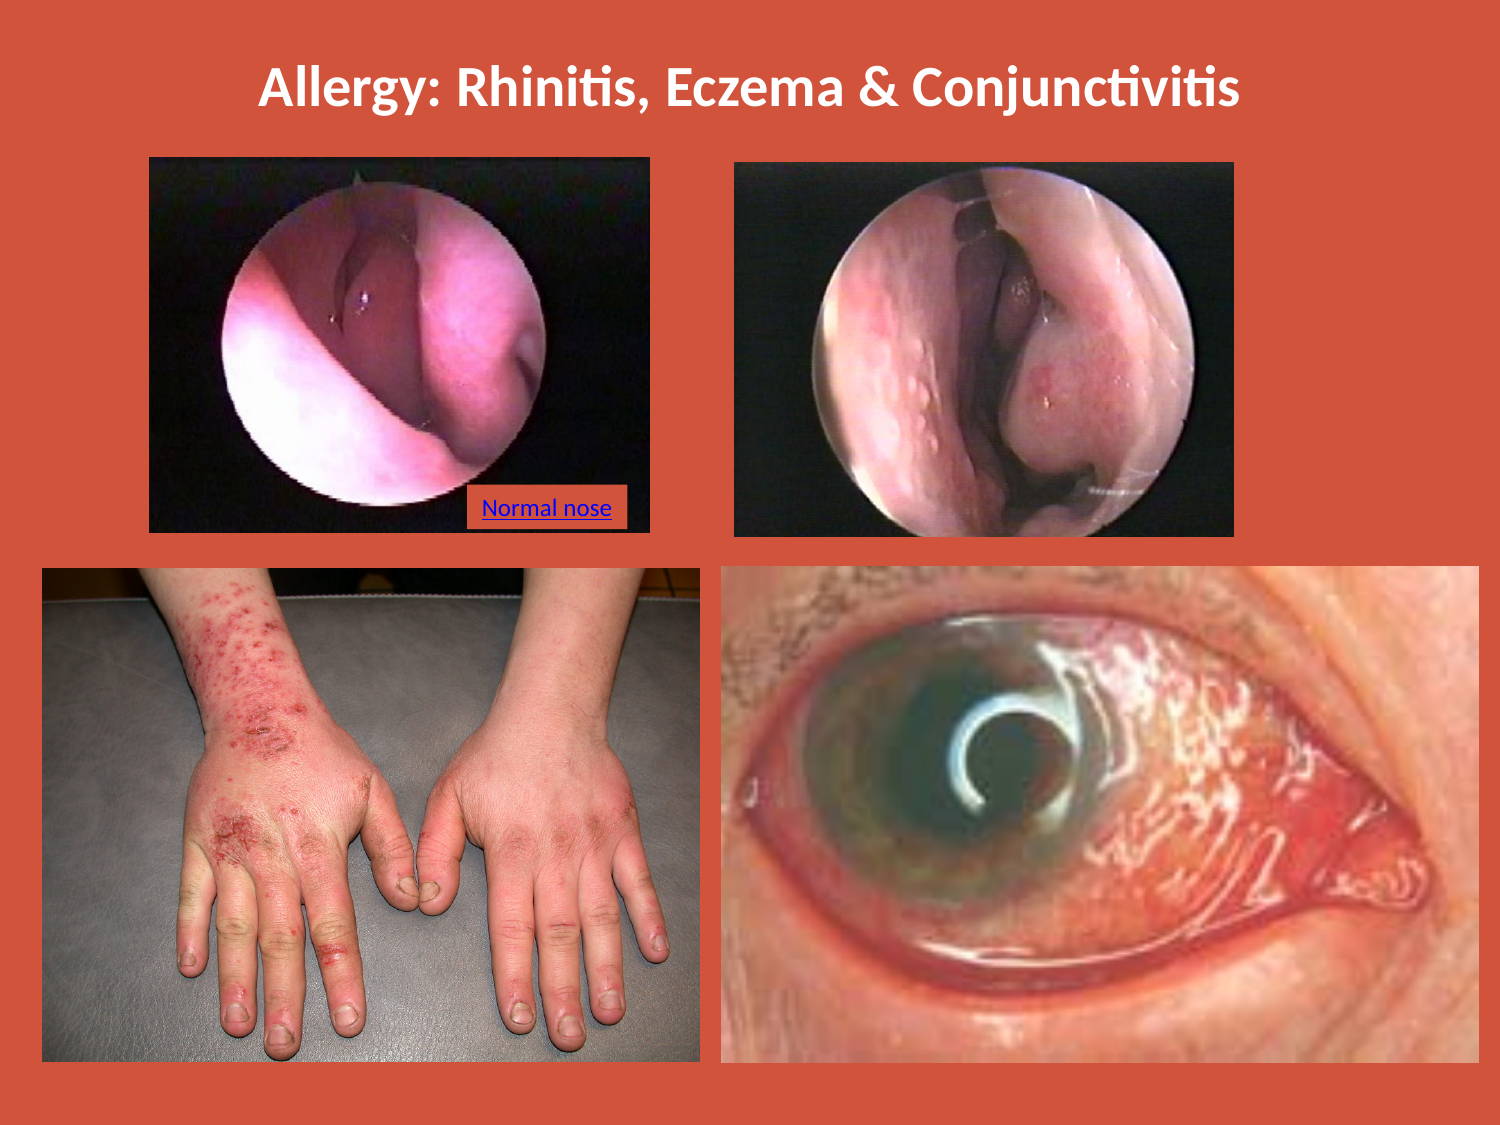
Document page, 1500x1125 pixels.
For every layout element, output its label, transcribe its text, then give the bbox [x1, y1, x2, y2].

picture [734, 162, 1234, 537]
picture [42, 568, 701, 1062]
text_box Allergy: Rhinitis, Eczema & Conjunctivitis [0, 40, 1500, 126]
picture [721, 565, 1480, 1063]
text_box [148, 156, 650, 533]
